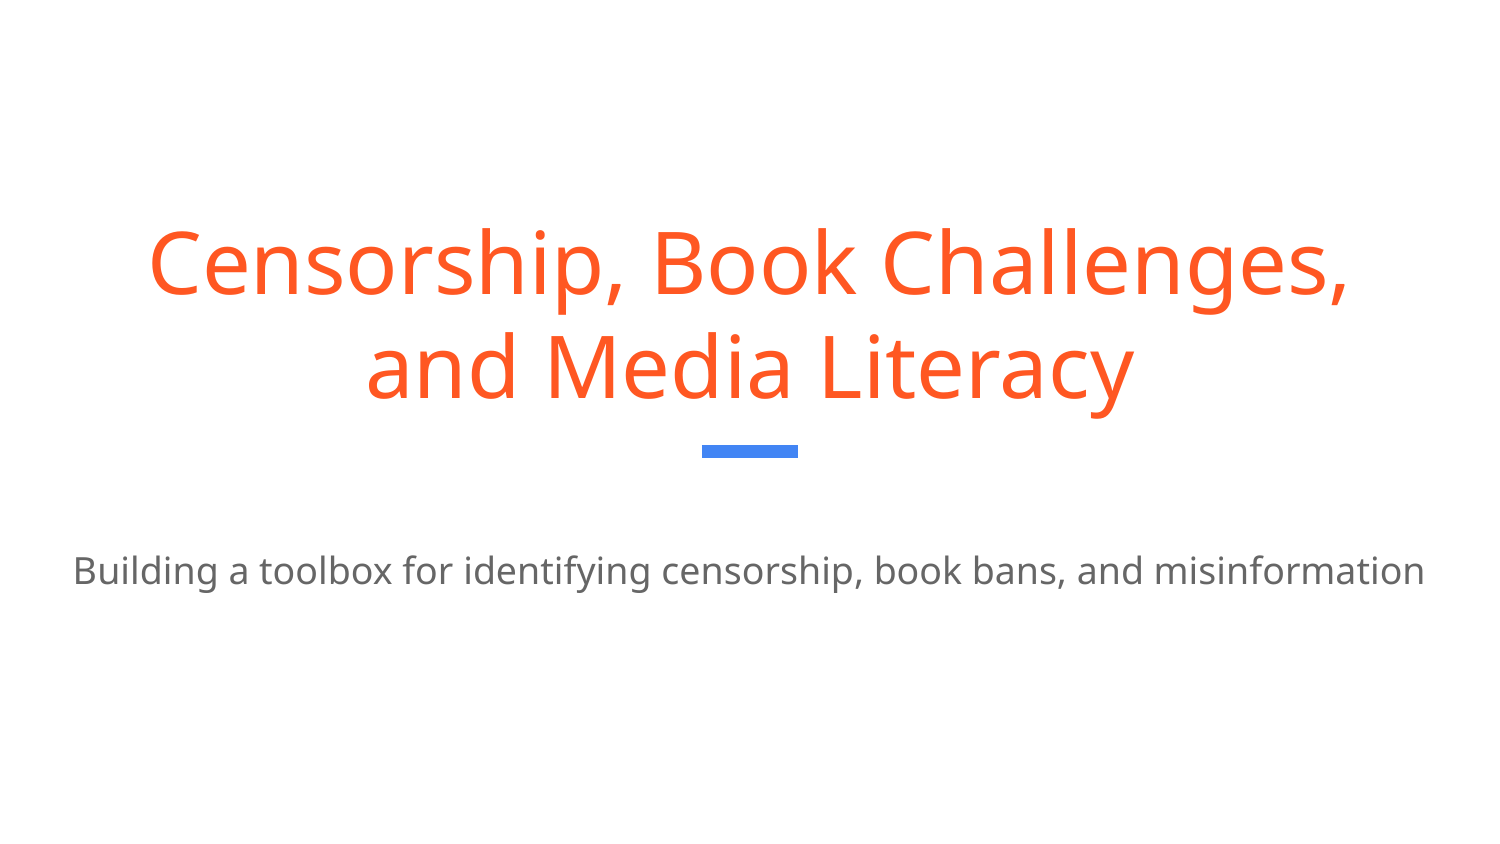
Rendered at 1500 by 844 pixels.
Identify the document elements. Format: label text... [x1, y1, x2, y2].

title Censorship, Book Challenges, and Media Literacy [51, 110, 1449, 432]
subtitle Building a toolbox for identifying censorship, book bans, and misinformation [51, 531, 1449, 653]
